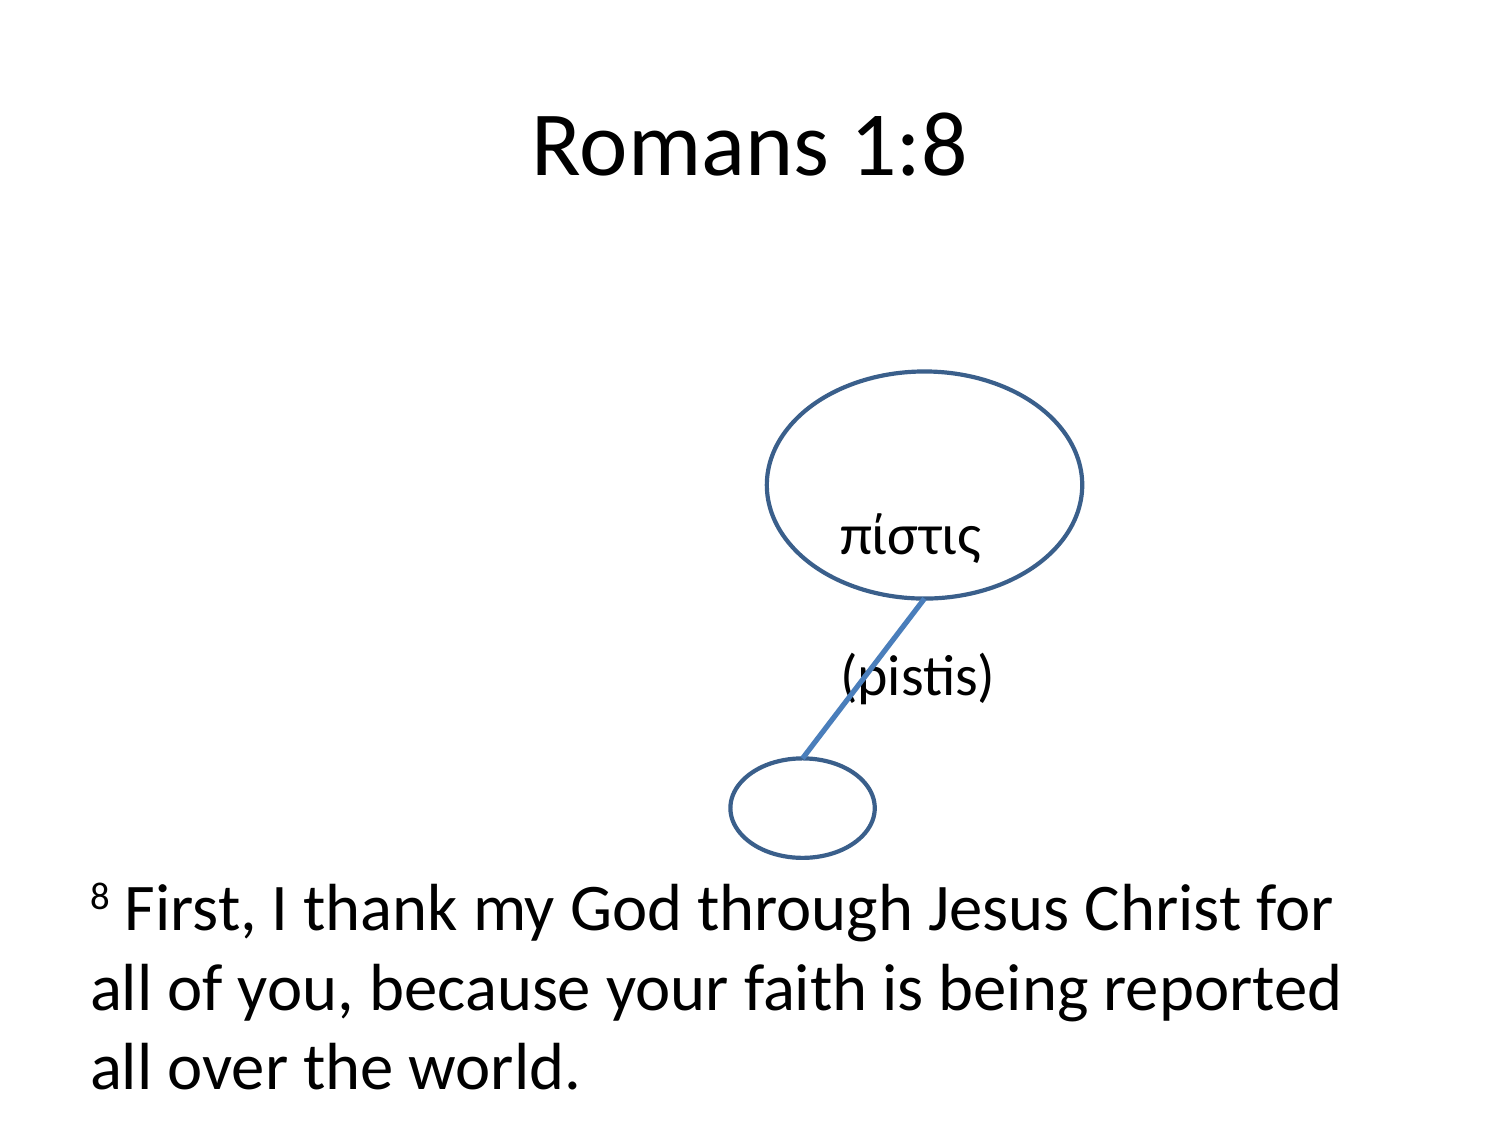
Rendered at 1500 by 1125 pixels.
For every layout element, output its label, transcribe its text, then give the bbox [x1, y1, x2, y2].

text_box [728, 756, 877, 860]
title Romans 1:8 [75, 45, 1425, 233]
text_box [764, 369, 1085, 601]
list πίστις (pistis) 8 First, I thank my God through Jesus Christ for all of you, because your faith is being reported all over the world. [75, 262, 1425, 1005]
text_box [802, 598, 925, 759]
